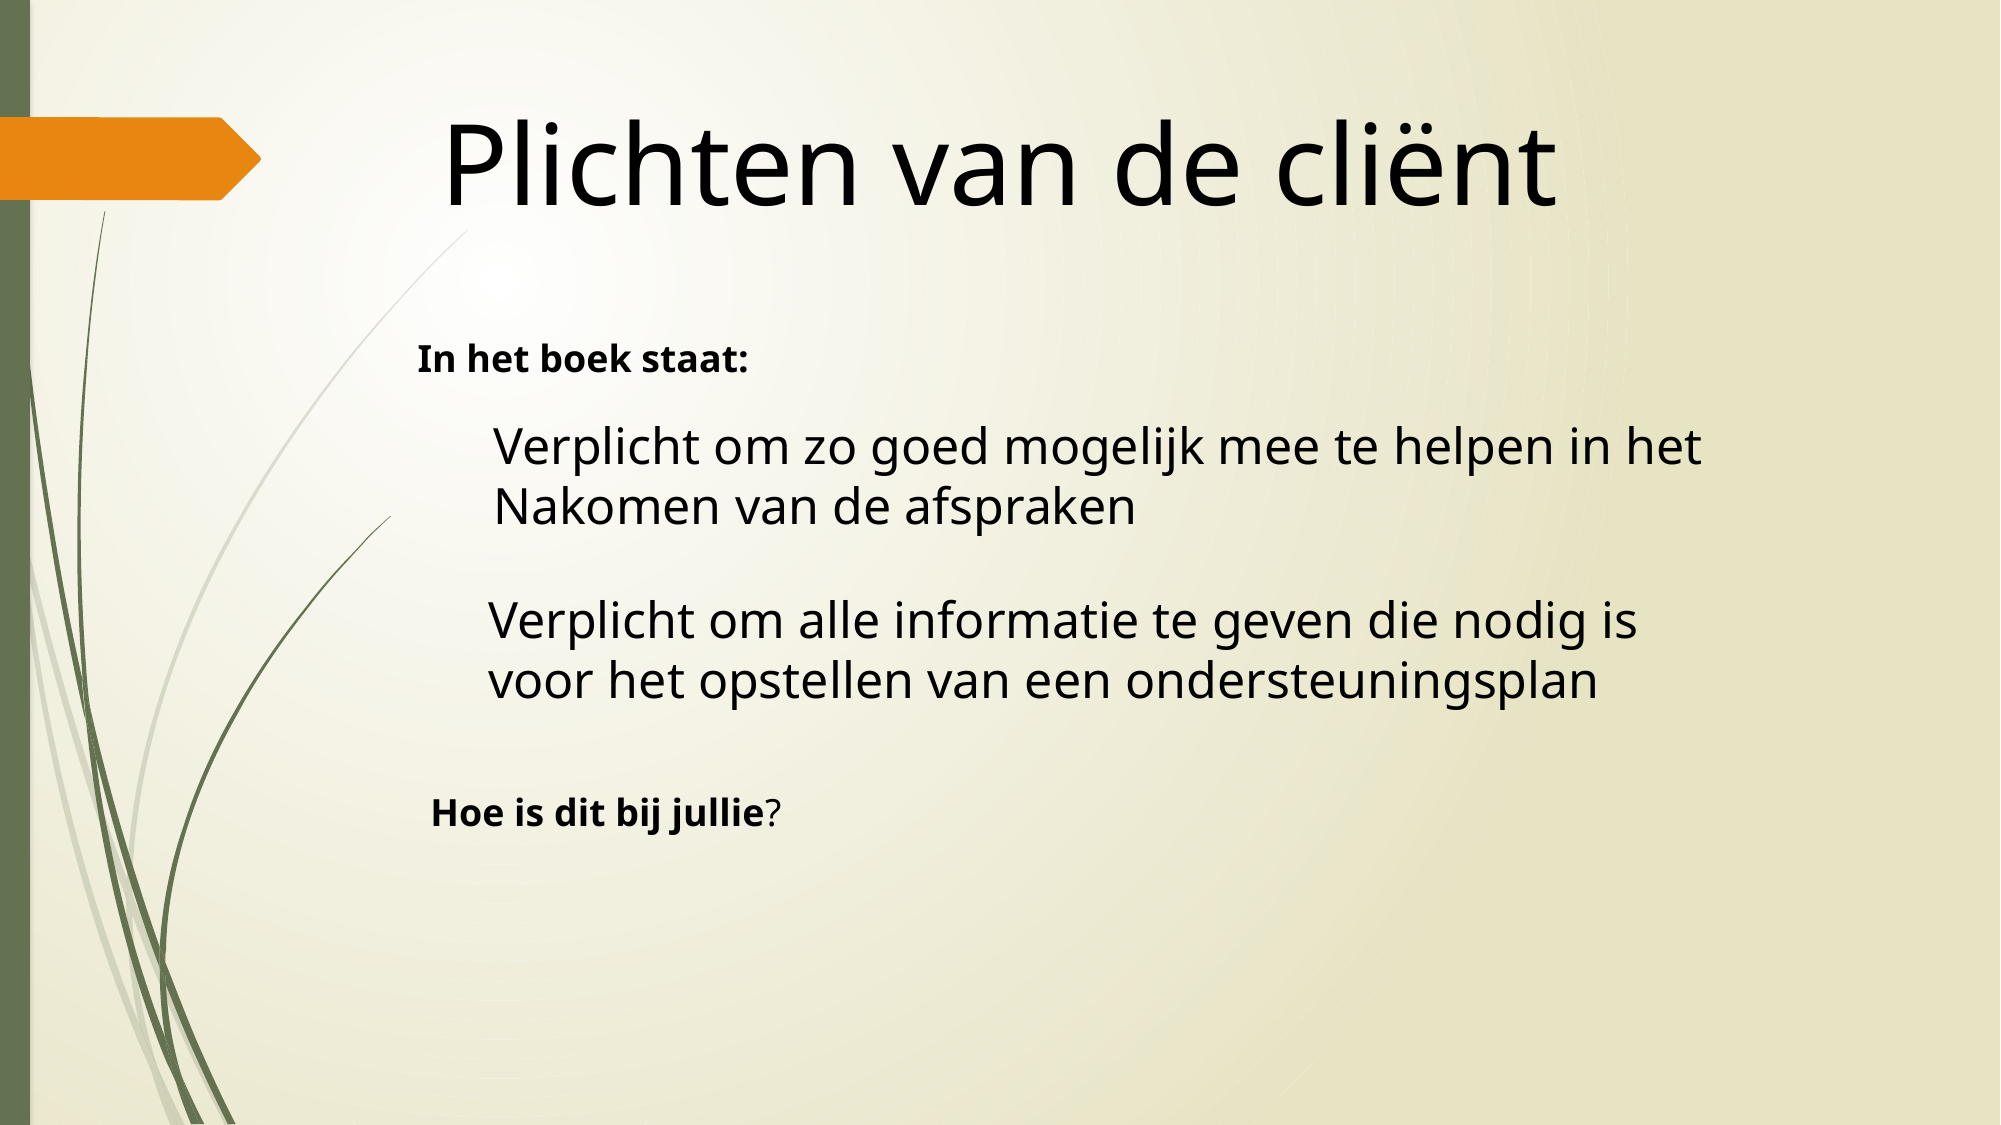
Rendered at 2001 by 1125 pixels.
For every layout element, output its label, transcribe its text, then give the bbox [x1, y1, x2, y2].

text_box Hoe is dit bij jullie? [415, 781, 797, 841]
text_box In het boek staat: [402, 328, 764, 388]
text_box Plichten van de cliënt [425, 85, 1575, 236]
text_box Verplicht om alle informatie te geven die nodig is voor het opstellen van een ondersteuningsplan [473, 581, 1668, 717]
text_box Verplicht om zo goed mogelijk mee te helpen in het Nakomen van de afspraken [478, 407, 1719, 542]
